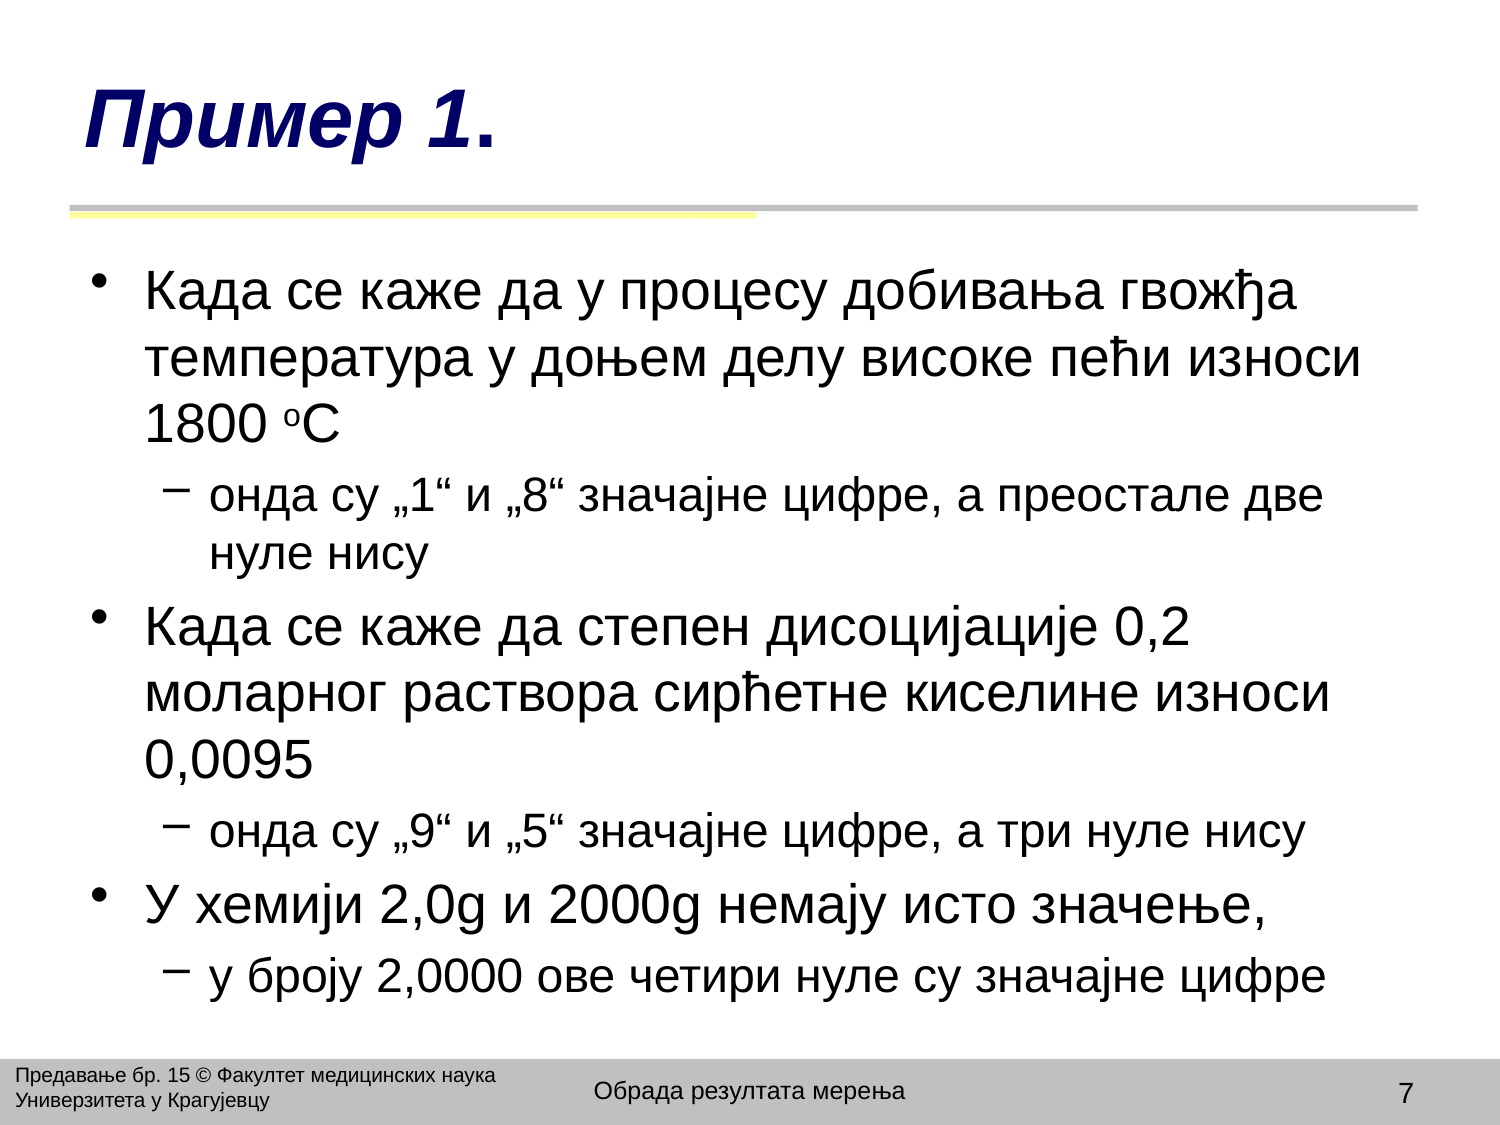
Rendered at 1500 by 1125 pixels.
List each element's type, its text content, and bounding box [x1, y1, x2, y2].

slide_number Предавање бр. 15 © Факултет медицинских наука Универзитета у Крагујевцу [0, 1053, 631, 1108]
footer Обрада резултата мерења [512, 1066, 988, 1125]
list Када се каже да у процесу добивања гвожђа температура у доњем делу високе пећи износи 1800 oC онда су „1“ и „8“ значајне цифре, а преостале две нуле нису Када се каже да степен дисоцијације 0,2 моларног раствора сирћетне киселине износи 0,0095 онда су „9“ и „5“ значајне цифре, а три нуле нису У хемији 2,0g и 2000g немају исто значење, у броју 2,0000 ове четири нуле су значајне цифре [74, 246, 1426, 1023]
slide_number 7 [1079, 1066, 1430, 1125]
title Пример 1. [69, 19, 1426, 208]
